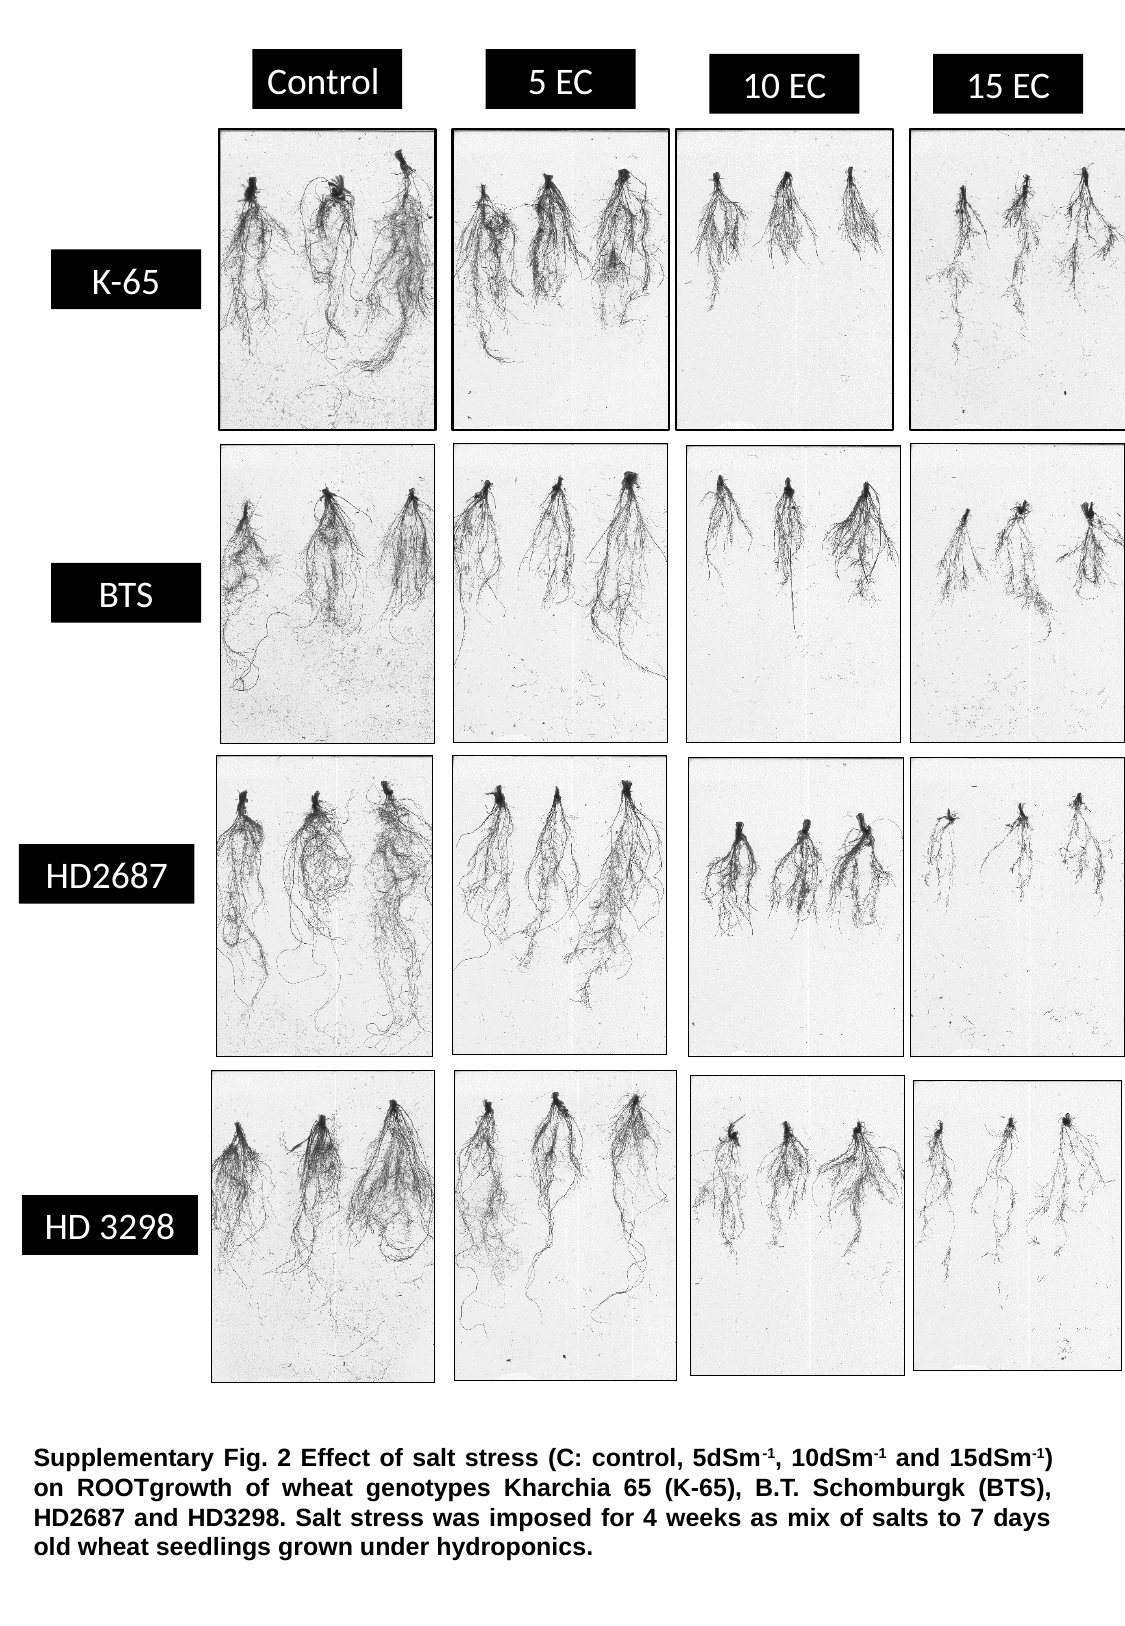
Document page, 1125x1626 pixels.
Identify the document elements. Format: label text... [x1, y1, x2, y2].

picture [913, 1080, 1122, 1371]
text_box Supplementary Fig. 2 Effect of salt stress (C: control, 5dSm-1, 10dSm-1 and 15dSm-1) on ROOTgrowth of wheat genotypes Kharchia 65 (K-65), B.T. Schomburgk (BTS), HD2687 and HD3298. Salt stress was imposed for 4 weeks as mix of salts to 7 days old wheat seedlings grown under hydroponics. [18, 1433, 1068, 1569]
picture [689, 1075, 905, 1376]
text_box BTS [51, 562, 202, 623]
picture [910, 130, 1125, 430]
picture [910, 443, 1125, 743]
picture [453, 443, 668, 743]
picture [220, 130, 435, 430]
text_box 15 EC [933, 53, 1084, 114]
picture [452, 755, 667, 1055]
text_box K-65 [51, 249, 202, 310]
text_box Control [252, 49, 403, 109]
picture [910, 757, 1125, 1057]
picture [686, 445, 901, 743]
text_box 5 EC [485, 49, 636, 109]
picture [677, 130, 892, 430]
text_box HD2687 [18, 844, 195, 904]
text_box 10 EC [709, 53, 860, 114]
picture [453, 130, 668, 430]
picture [216, 755, 433, 1057]
picture [688, 757, 904, 1057]
text_box HD 3298 [22, 1195, 198, 1255]
picture [211, 1070, 435, 1383]
picture [454, 1070, 677, 1381]
picture [220, 444, 435, 744]
